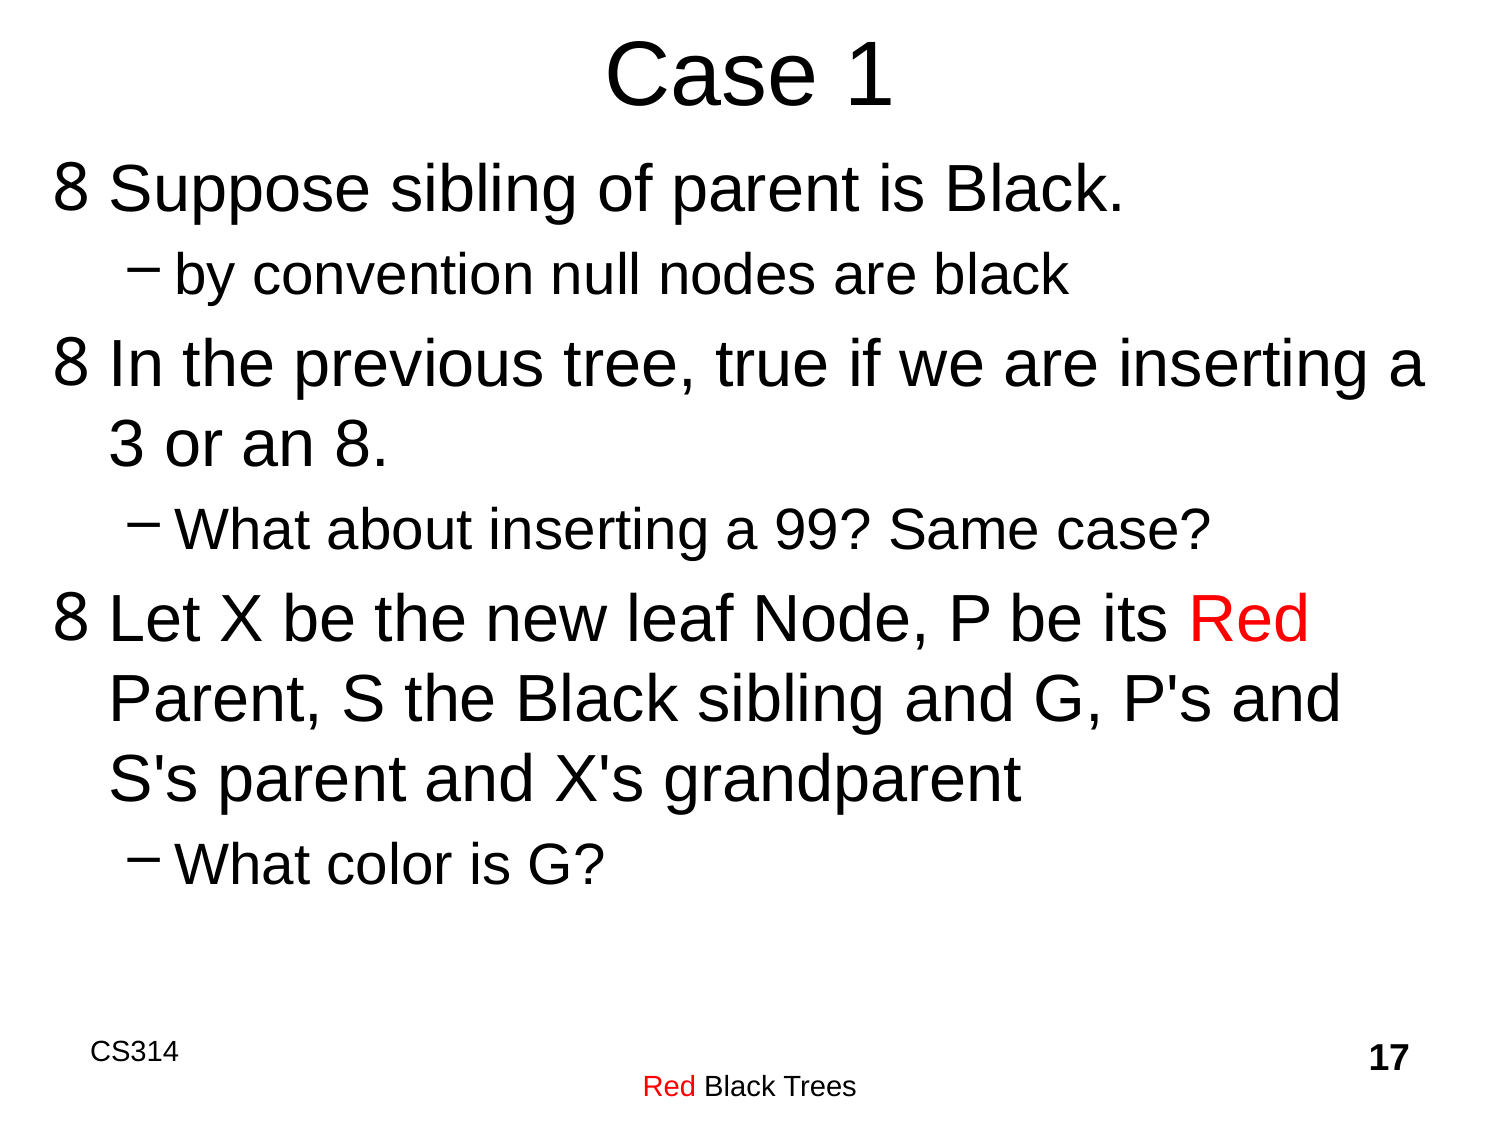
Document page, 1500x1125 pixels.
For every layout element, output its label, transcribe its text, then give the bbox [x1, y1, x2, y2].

list Suppose sibling of parent is Black. by convention null nodes are black In the previous tree, true if we are inserting a 3 or an 8. What about inserting a 99? Same case? Let X be the new leaf Node, P be its Red Parent, S the Black sibling and G, P's and S's parent and X's grandparent What color is G? [37, 137, 1463, 1038]
slide_number 17 [1112, 1038, 1426, 1101]
footer Red Black Trees [462, 1038, 1038, 1101]
slide_number CS314 [74, 1038, 451, 1101]
title Case 1 [112, 0, 1388, 137]
